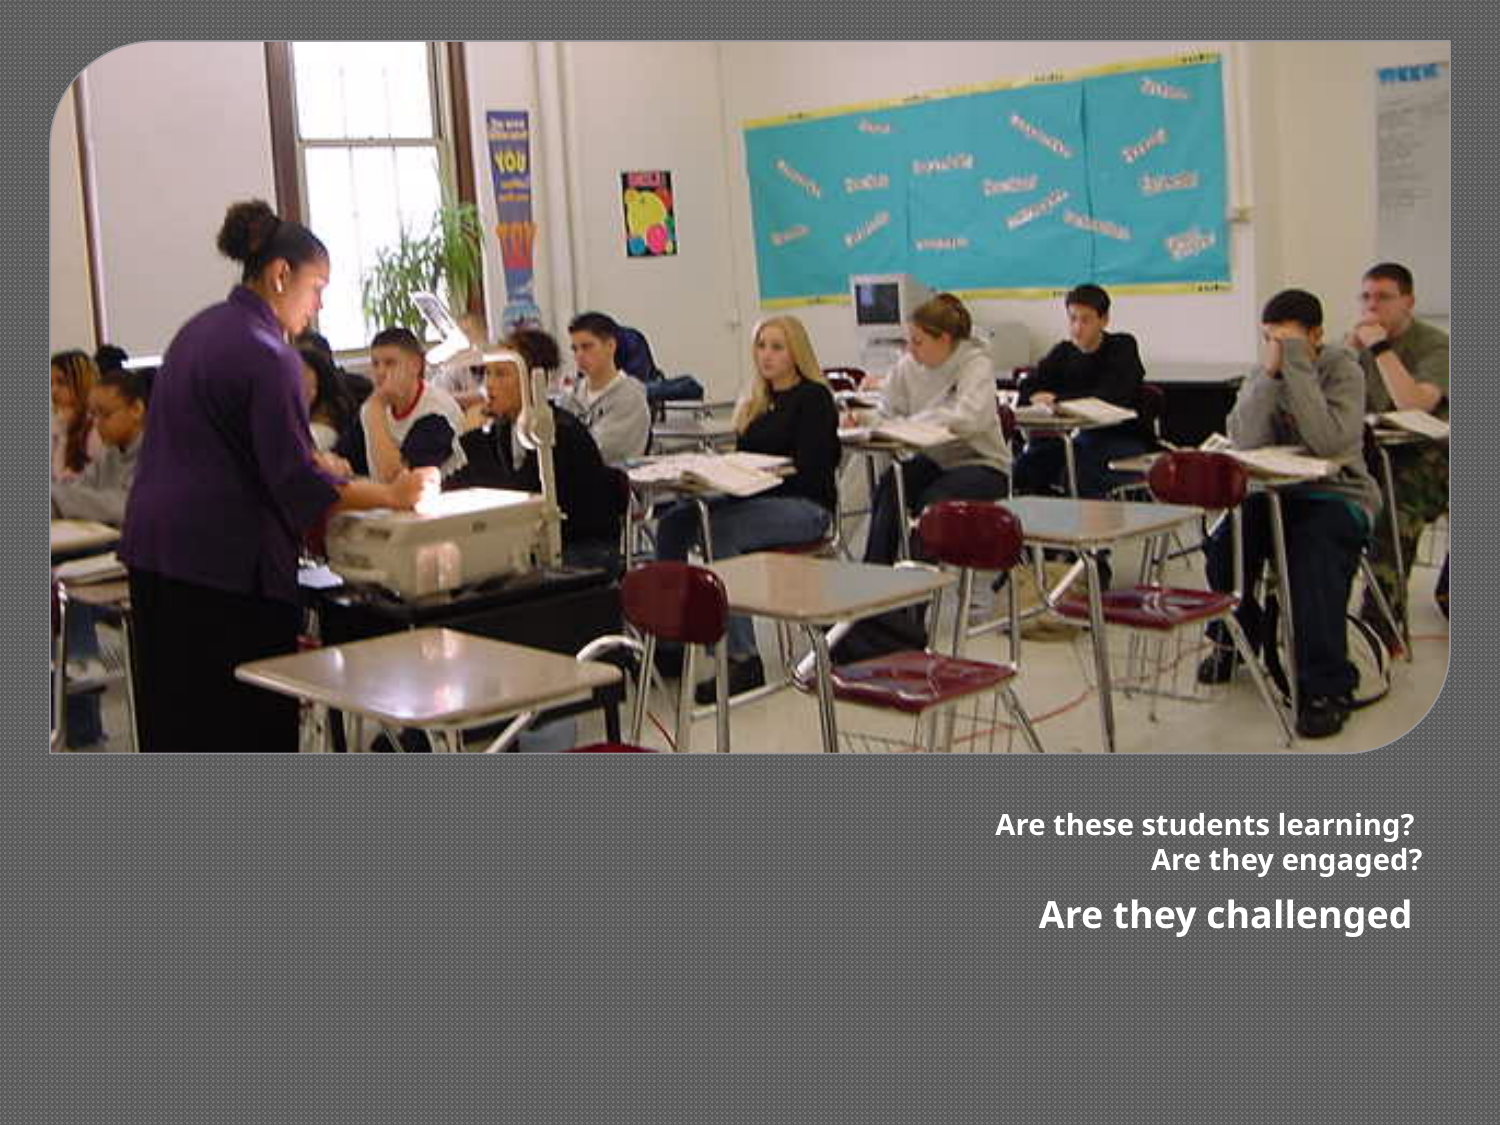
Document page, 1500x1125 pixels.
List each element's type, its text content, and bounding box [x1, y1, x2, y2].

list Are they challenged [537, 883, 1438, 1034]
picture [49, 40, 1451, 754]
title Are these students learning? Are they engaged? [537, 798, 1438, 883]
